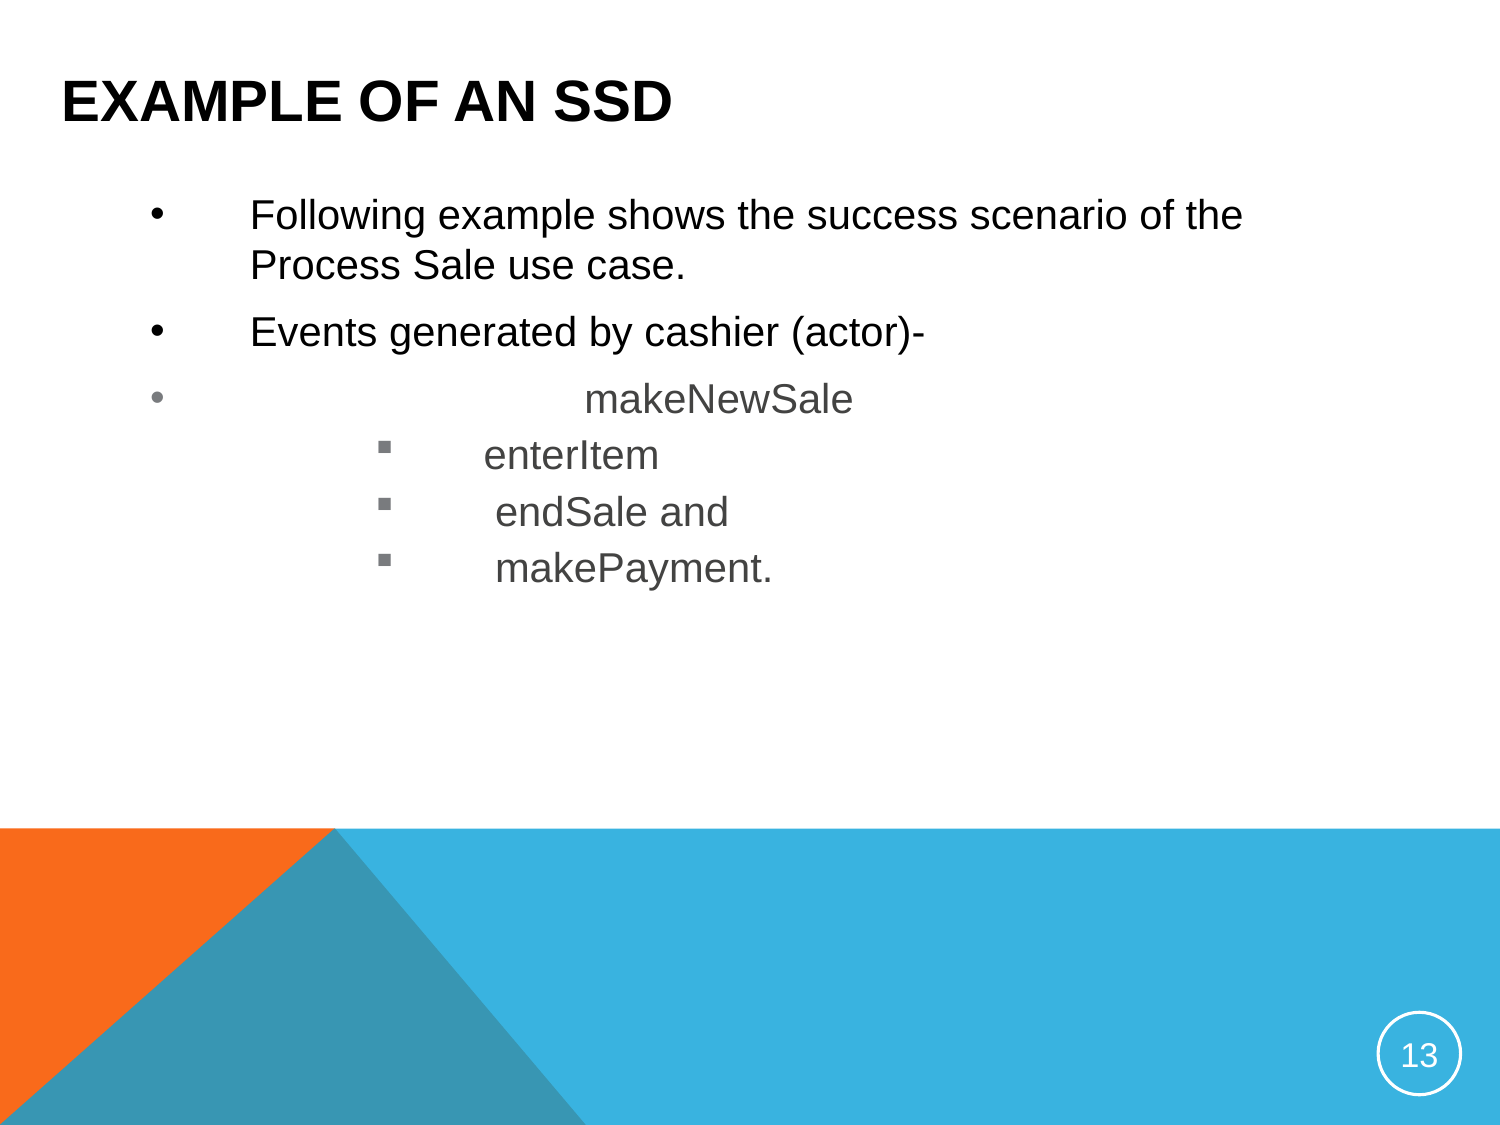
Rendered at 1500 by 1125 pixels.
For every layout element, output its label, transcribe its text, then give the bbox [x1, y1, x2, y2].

slide_number 13 [1376, 1010, 1463, 1097]
title Example of an SSD [46, 35, 1245, 161]
list Following example shows the success scenario of the Process Sale use case. Events generated by cashier (actor)- makeNewSale enterItem endSale and makePayment. [135, 180, 1369, 768]
